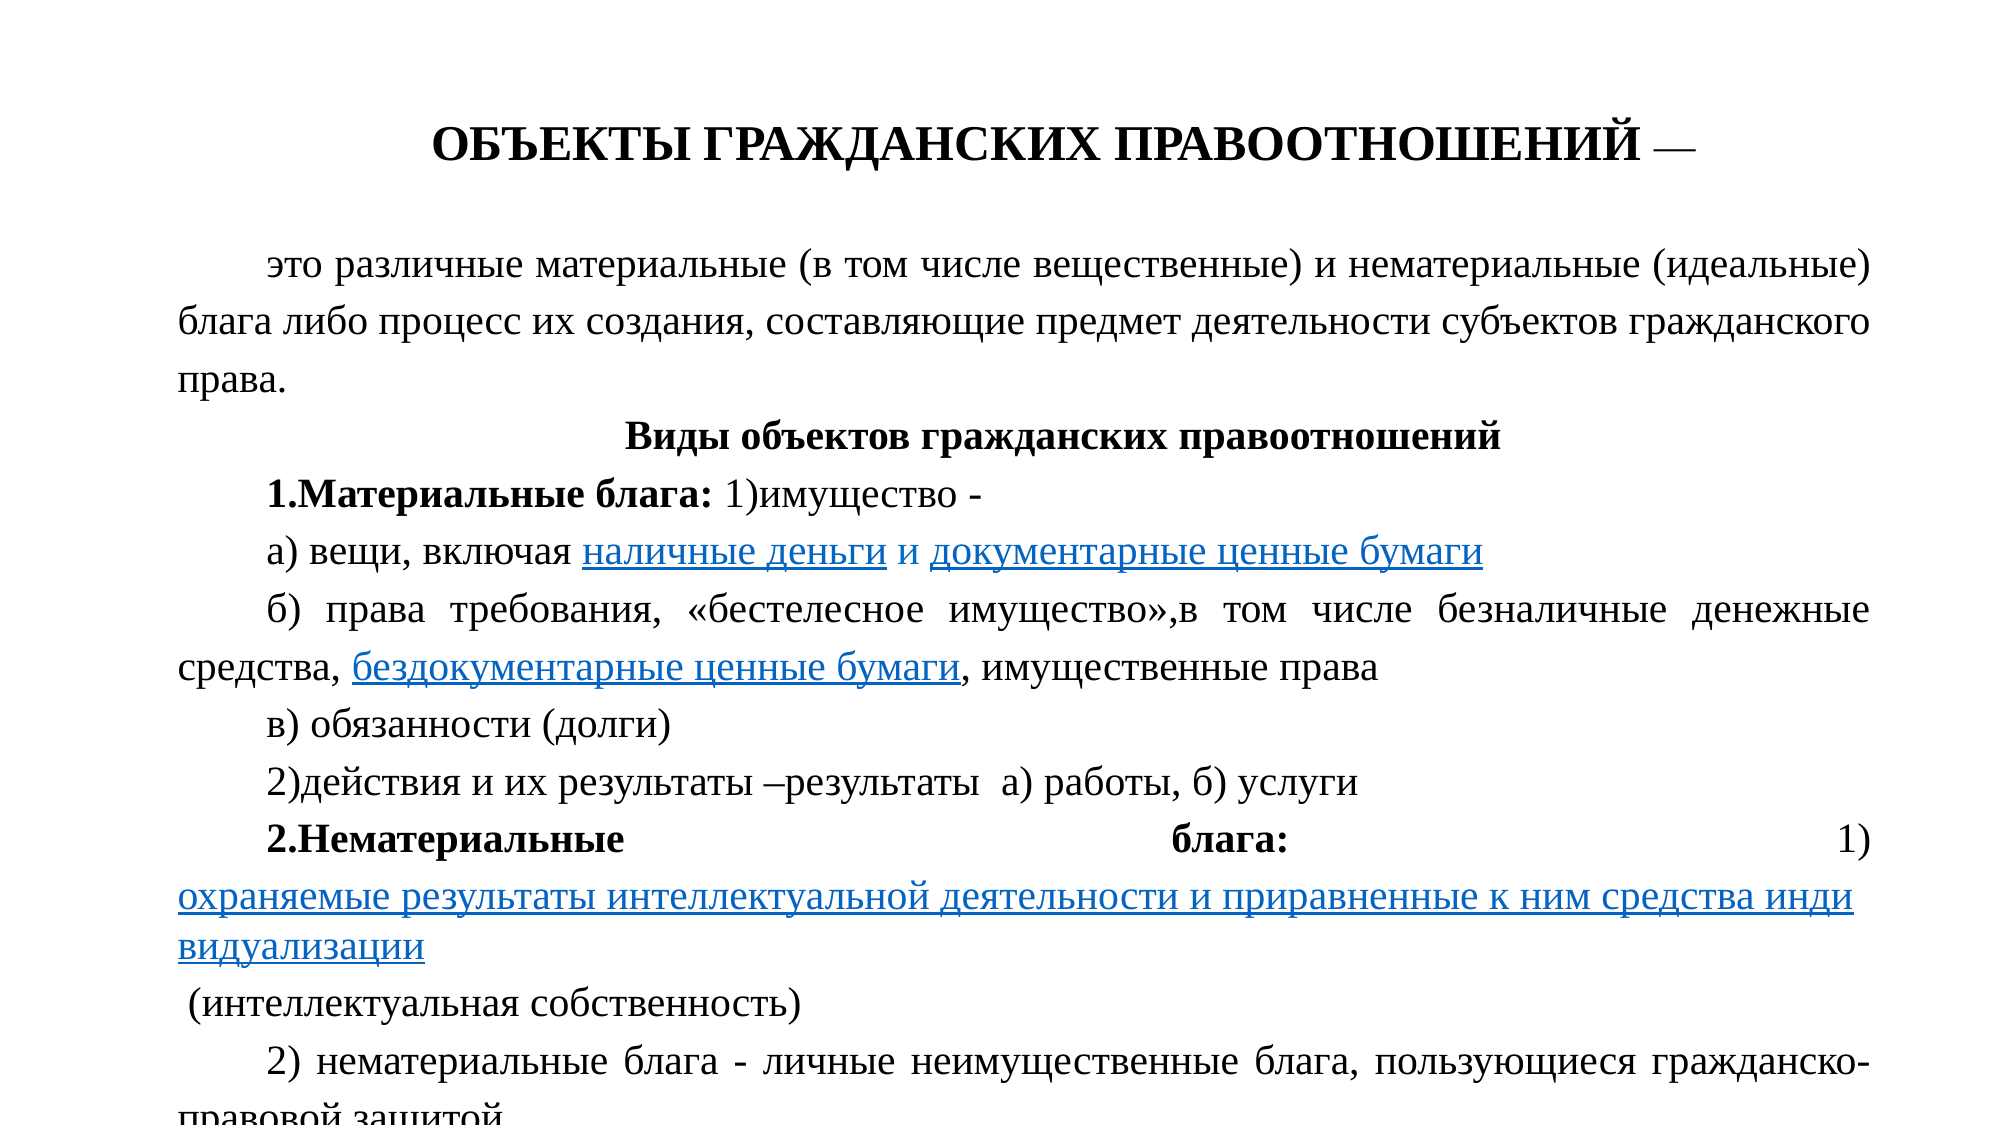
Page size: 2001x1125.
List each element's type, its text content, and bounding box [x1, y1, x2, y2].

text_box ОБЪЕКТЫ ГРАЖДАНСКИХ ПРАВООТНОШЕНИЙ — это различные матери­альные (в том числе вещественные) и нематериальные (идеаль­ные) блага либо процесс их создания, составляющие предмет де­ятельности субъектов гражданского права. Виды объектов гражданских правоотношений 1.Материальные блага: 1)имущество - а) вещи, включая наличные деньги и документарные ценные бумаги б) права требования, «бестелесное имущество»,в том числе безналичные денежные средства, бездокументарные ценные бумаги, имущественные права в) обязанности (долги) 2)действия и их результаты –результаты а) работы, б) услуги 2.Нематериальные блага: 1)охраняемые результаты интеллектуальной деятельности и приравненные к ним средства индивидуализации (интеллектуальная собственность) 2) нематериальные блага - личные неимущес­твенные блага, пользующиеся гражданско-правовой защитой. [162, 94, 1886, 1125]
